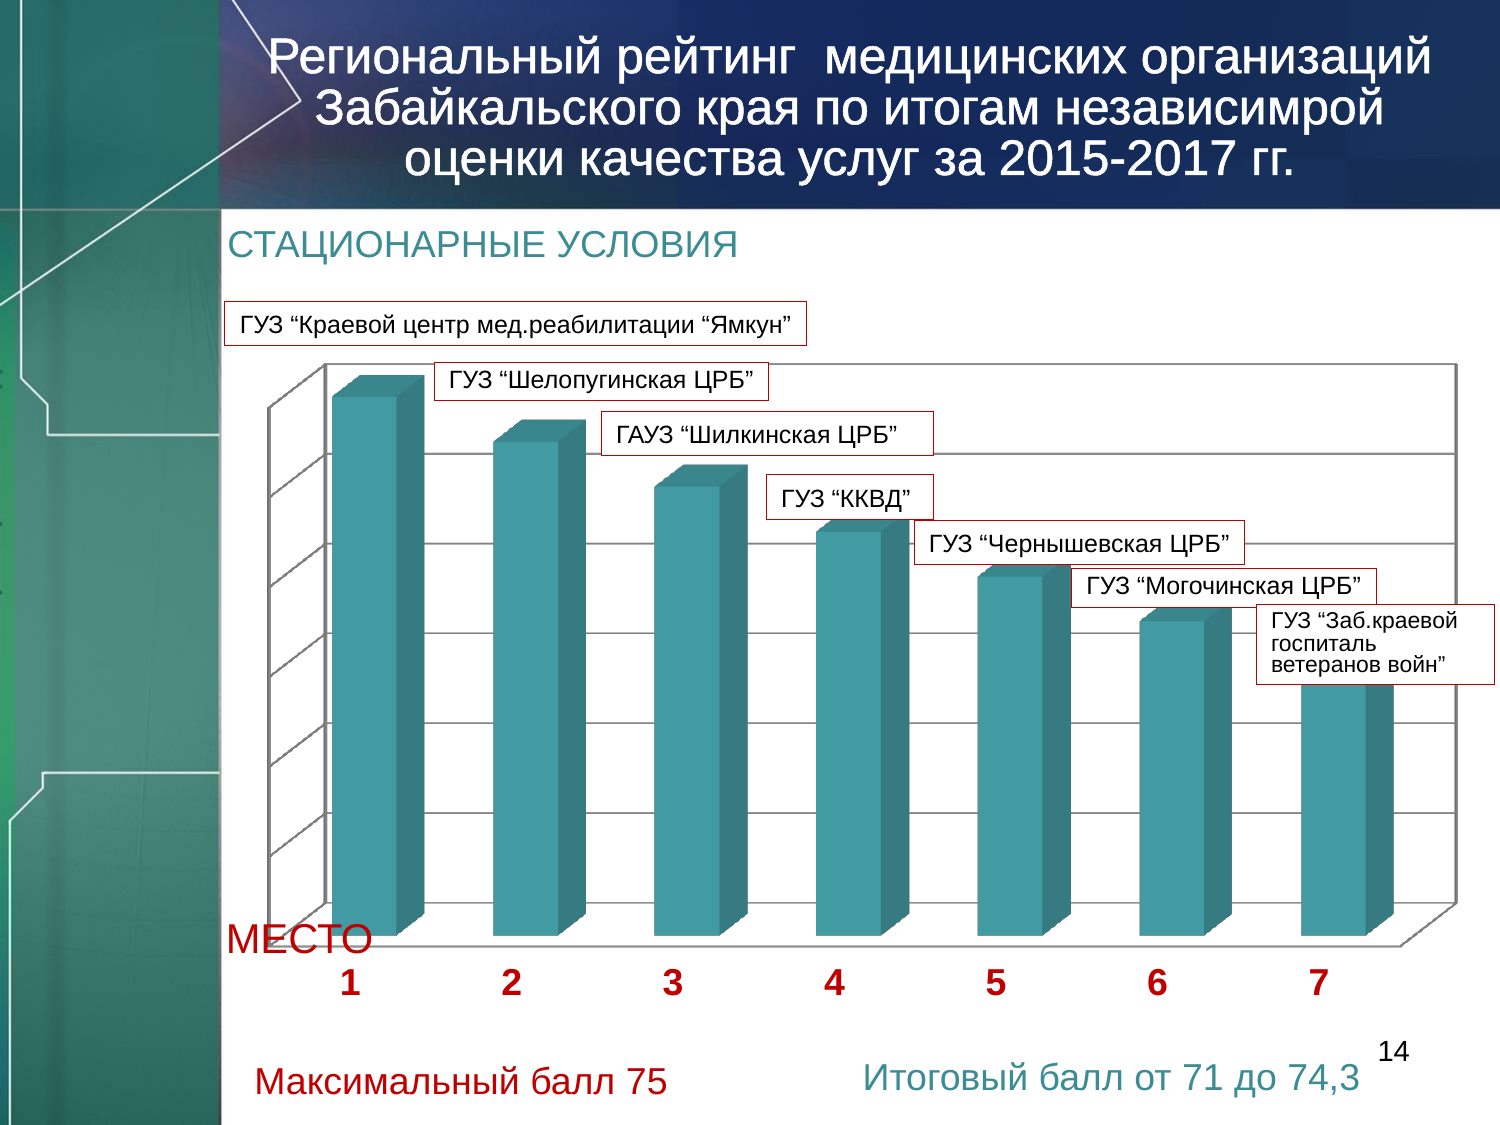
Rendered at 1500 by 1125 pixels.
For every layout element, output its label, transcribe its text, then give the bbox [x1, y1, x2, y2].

text_box Региональный рейтинг медицинских организаций Забайкальского края по итогам независимрой оценки качества услуг за 2015-2017 гг. [237, 24, 1463, 193]
text_box МЕСТО [211, 904, 219, 970]
slide_number 14 [1074, 1025, 1425, 1103]
chart [224, 349, 1500, 1017]
text_box ГУЗ “Краевой центр мед.реабилитации “Ямкун” [224, 301, 807, 346]
text_box Итоговый балл от 71 до 74,3 [847, 1045, 1376, 1106]
picture [0, 0, 1500, 1125]
text_box Максимальный балл 75 [239, 1049, 683, 1110]
text_box СТАЦИОНАРНЫЕ УСЛОВИЯ [212, 212, 913, 273]
